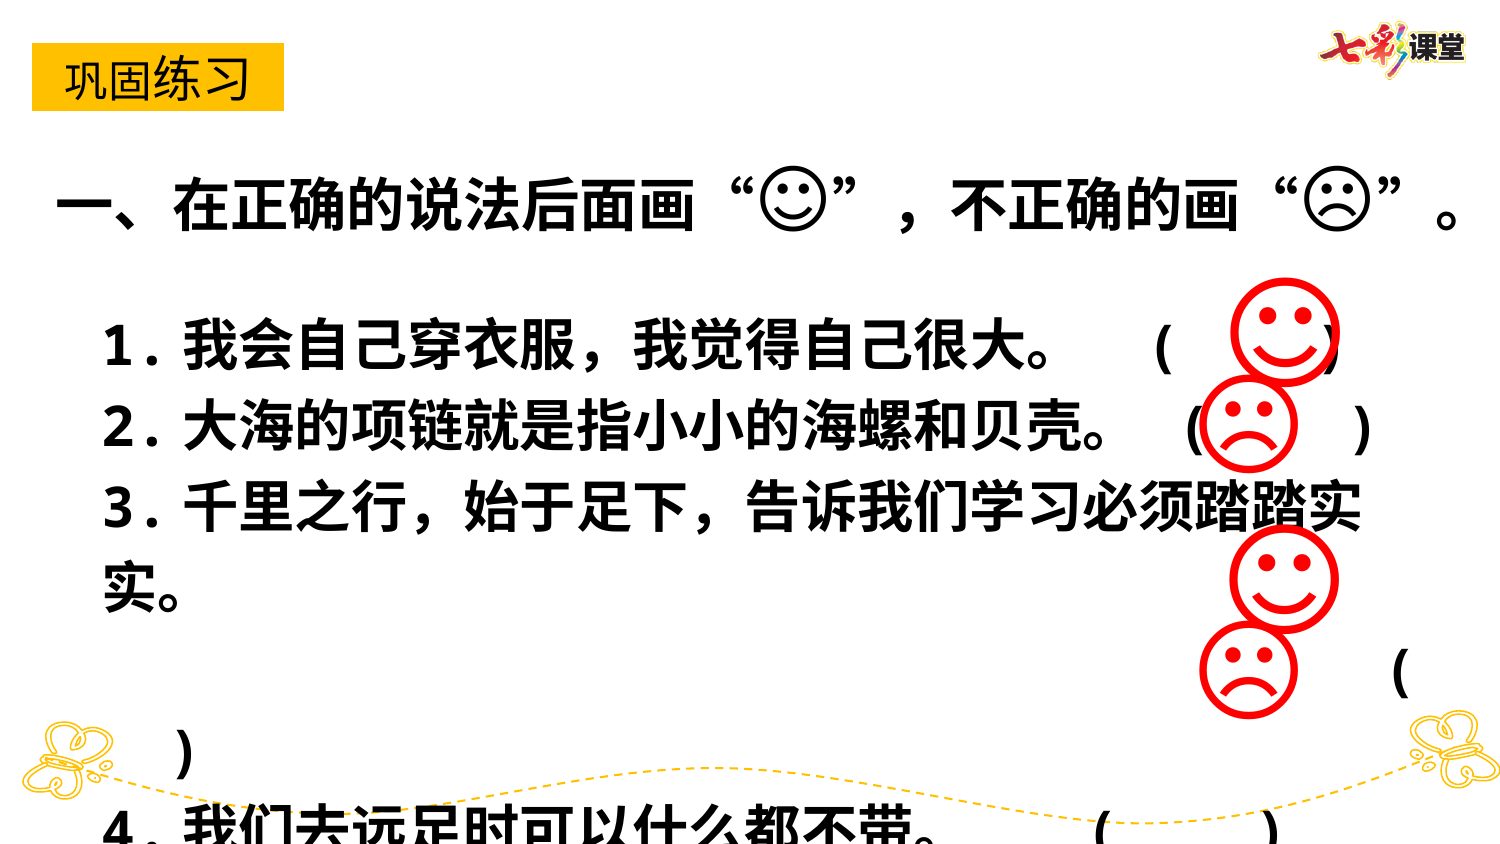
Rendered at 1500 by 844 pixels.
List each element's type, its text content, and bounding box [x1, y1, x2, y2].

text_box ☹ [1179, 593, 1319, 740]
text_box 一、在正确的说法后面画“☺”，不正确的画“☹”。 [37, 136, 1466, 256]
text_box ☺ [1208, 247, 1317, 347]
picture [1316, 20, 1468, 80]
text_box ☺ [1208, 494, 1317, 593]
text_box 巩固练习 [29, 40, 287, 114]
text_box ☹ [1178, 347, 1319, 494]
text_box 1.我会自己穿衣服，我觉得自己很大。 ( ) 2.大海的项链就是指小小的海螺和贝壳。 ( ) 3.千里之行，始于足下，告诉我们学习必须踏踏实实。 ( ) 4.我们去远足时可以什么都不带。 ( ) [90, 290, 1477, 844]
